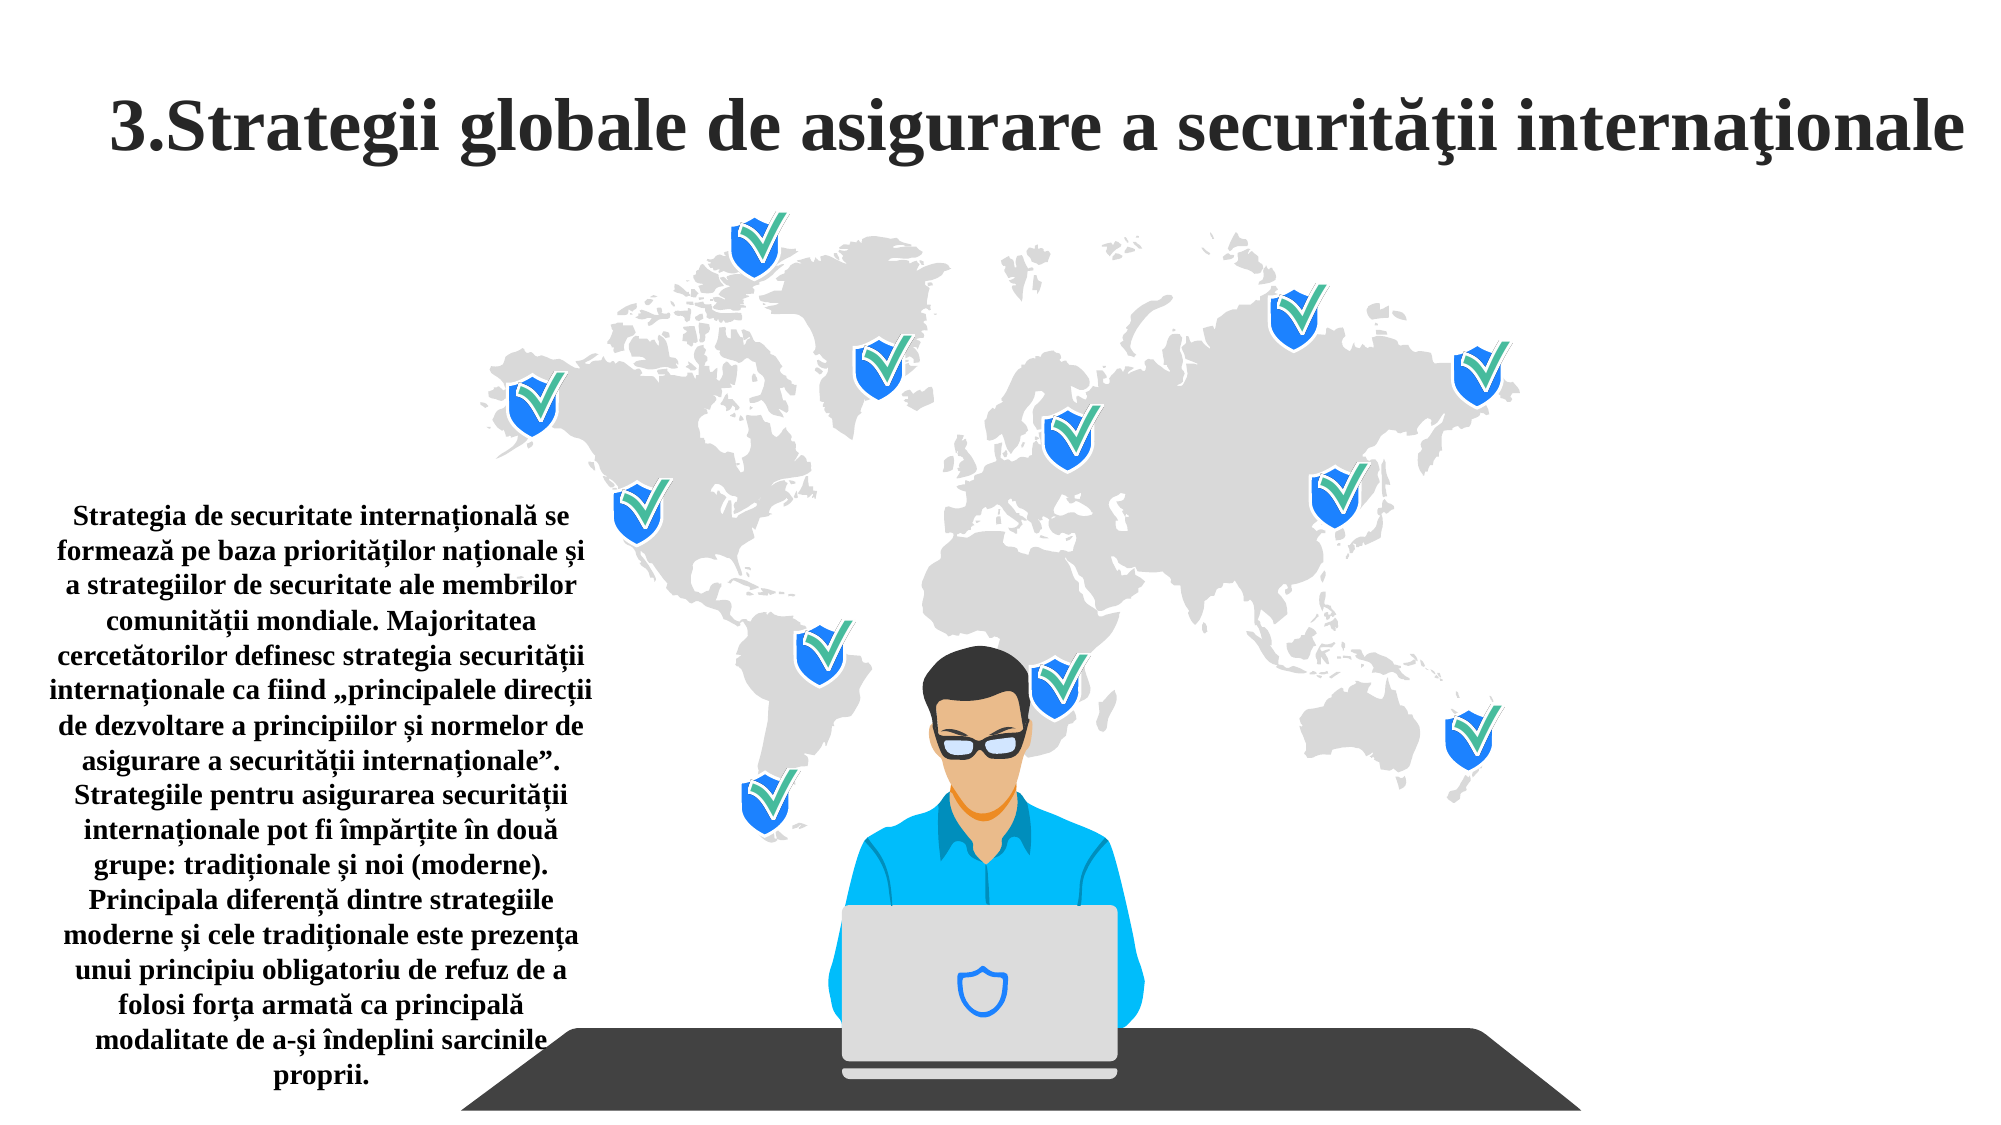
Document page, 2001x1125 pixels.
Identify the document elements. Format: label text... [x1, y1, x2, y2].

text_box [480, 232, 1520, 645]
text_box Strategia de securitate internațională se formează pe baza priorităților naționale și a strategiilor de securitate ale membrilor comunității mondiale. Majoritatea cercetătorilor definesc strategia securității internaționale ca fiind „principalele direcții de dezvoltare a principiilor și normelor de asigurare a securității internaționale”. Strategiile pentru asigurarea securității internaționale pot fi împărțite în două grupe: tradiționale și noi (moderne). Principala diferență dintre strategiile moderne și cele tradiționale este prezența unui principiu obligatoriu de refuz de a folosi forța armată ca principală modalitate de a-și îndeplini sarcinile proprii. [33, 488, 610, 1125]
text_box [740, 768, 801, 837]
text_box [612, 478, 673, 546]
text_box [1443, 704, 1505, 773]
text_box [1310, 462, 1371, 531]
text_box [729, 211, 791, 280]
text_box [853, 334, 915, 402]
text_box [1269, 283, 1330, 352]
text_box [1042, 404, 1104, 473]
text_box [1452, 340, 1513, 408]
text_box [460, 645, 1582, 1111]
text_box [1030, 653, 1091, 721]
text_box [794, 619, 856, 687]
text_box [507, 371, 568, 439]
list 3.Strategii globale de asigurare a securităţii internaţionale [89, 137, 1988, 257]
